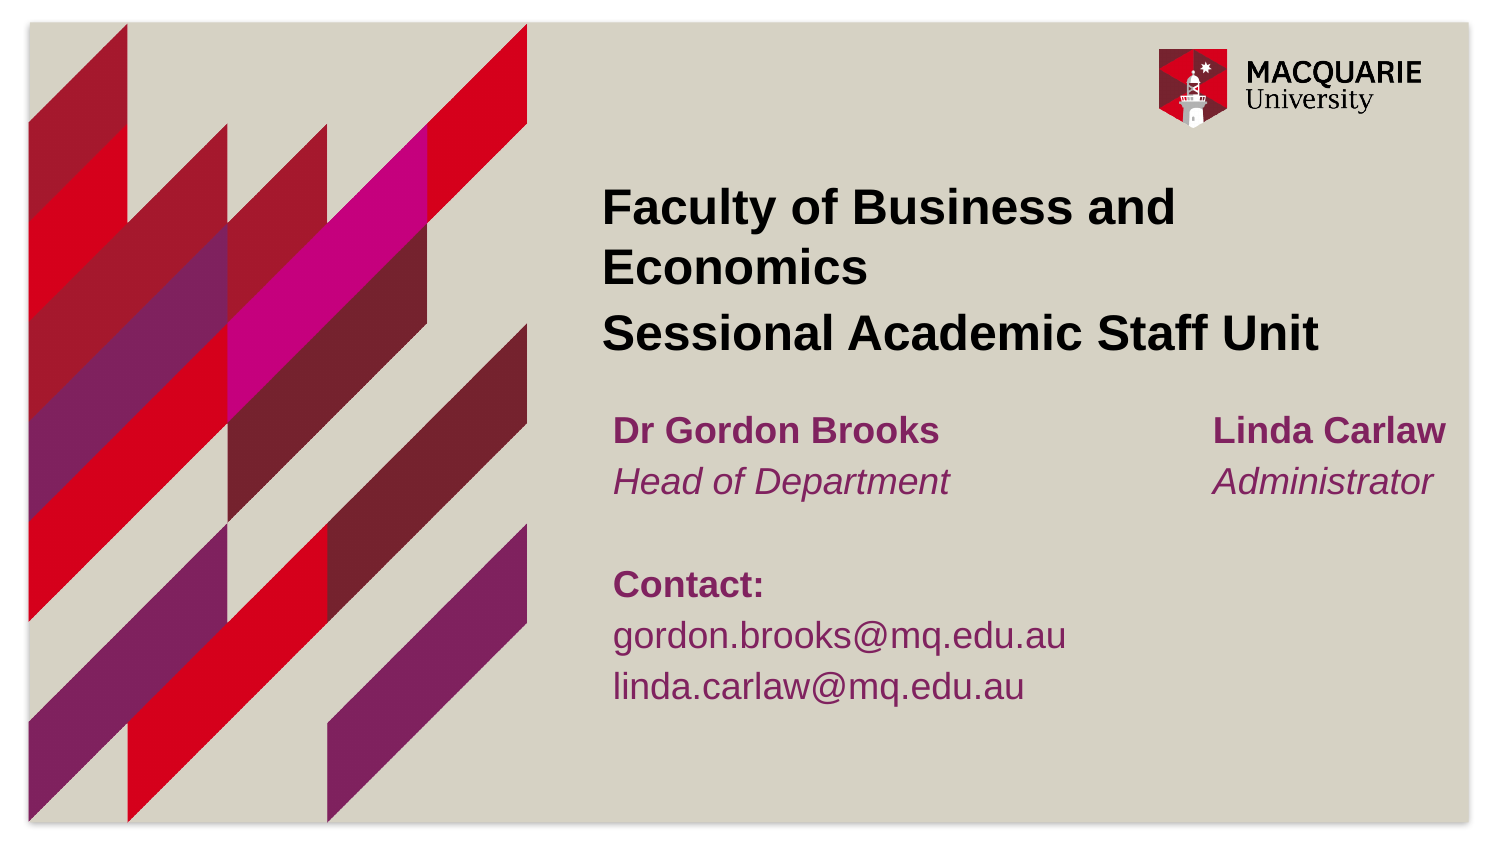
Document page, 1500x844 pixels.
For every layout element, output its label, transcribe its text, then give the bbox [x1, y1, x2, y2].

list Dr Gordon Brooks Linda Carlaw Head of Department Administrator Contact: gordon.brooks@mq.edu.au linda.carlaw@mq.edu.au [597, 398, 1469, 460]
picture [6, 0, 547, 844]
list Faculty of Business and Economics Sessional Academic Staff Unit [586, 216, 1450, 404]
picture [1159, 49, 1421, 128]
